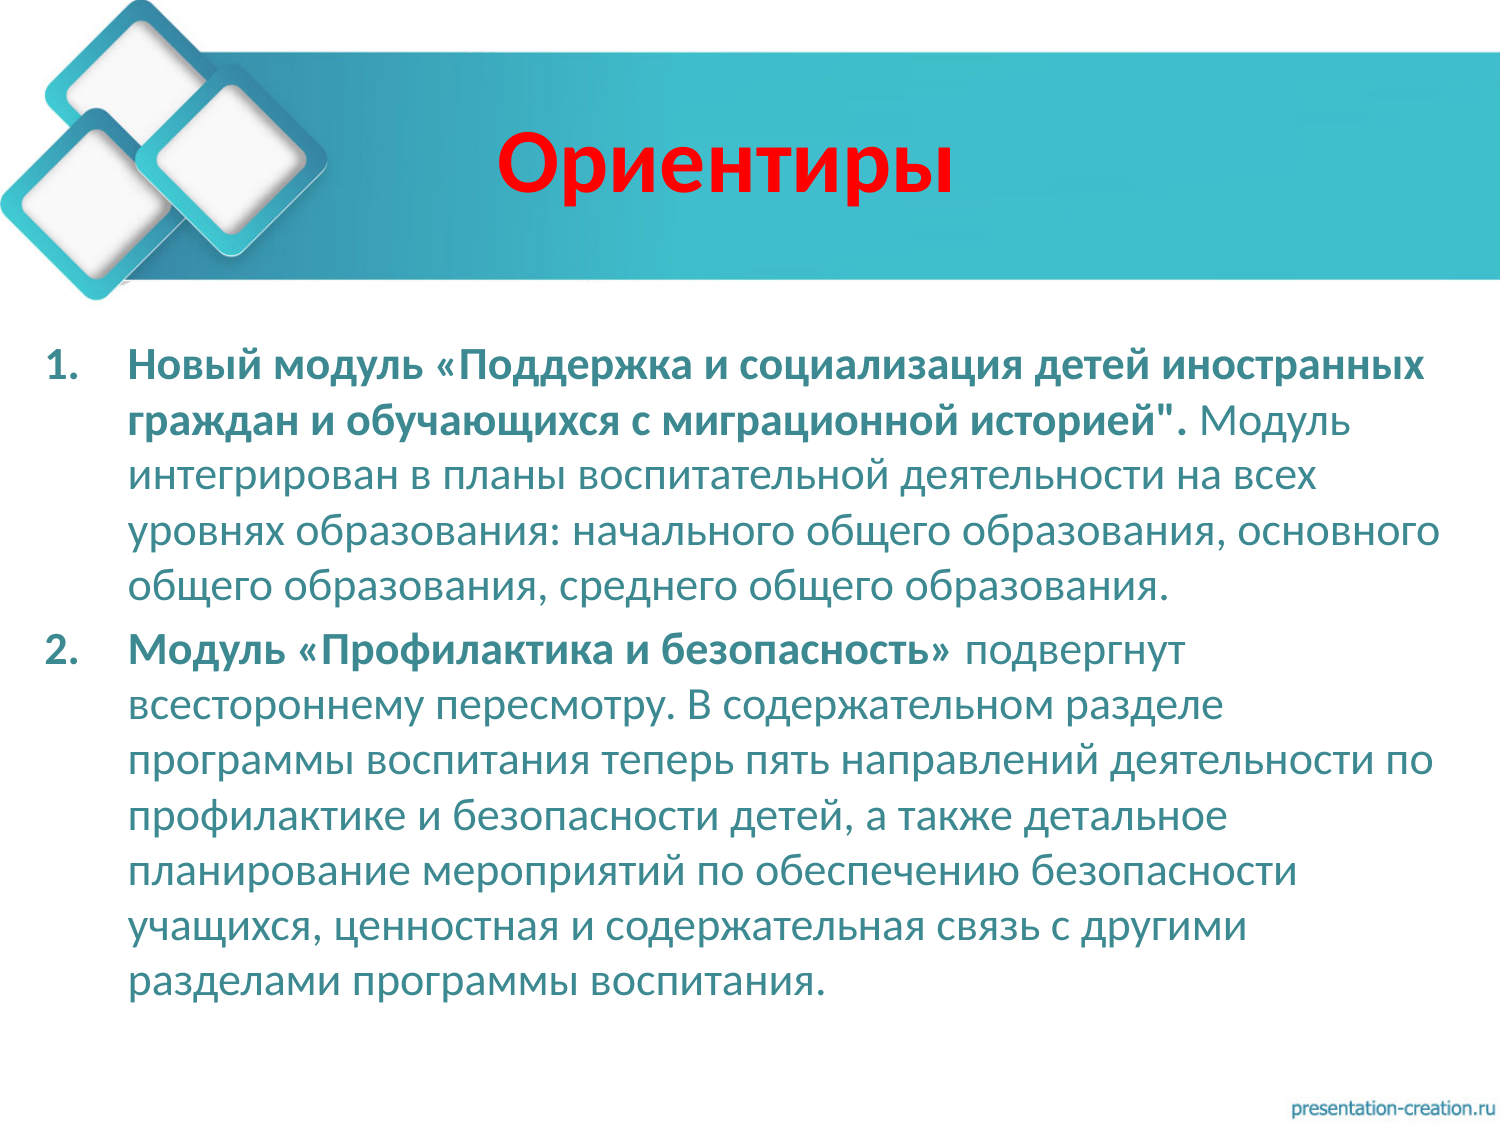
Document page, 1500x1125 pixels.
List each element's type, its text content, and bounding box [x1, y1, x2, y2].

picture [0, 0, 1500, 1125]
title Ориентиры [29, 43, 1447, 268]
list Новый модуль «Поддержка и социализация детей иностранных граждан и обучающихся с миграционной историей". Модуль интегрирован в планы воспитательной деятельности на всех уровнях образования: начального общего образования, основного общего образования, среднего общего образования. Модуль «Профилактика и безопасность» подвергнут всестороннему пересмотру. В содержательном разделе программы воспитания теперь пять направлений деятельности по профилактике и безопасности детей, а также детальное планирование мероприятий по обеспечению безопасности учащихся, ценностная и содержательная связь с другими разделами программы воспитания. [29, 326, 1459, 1035]
